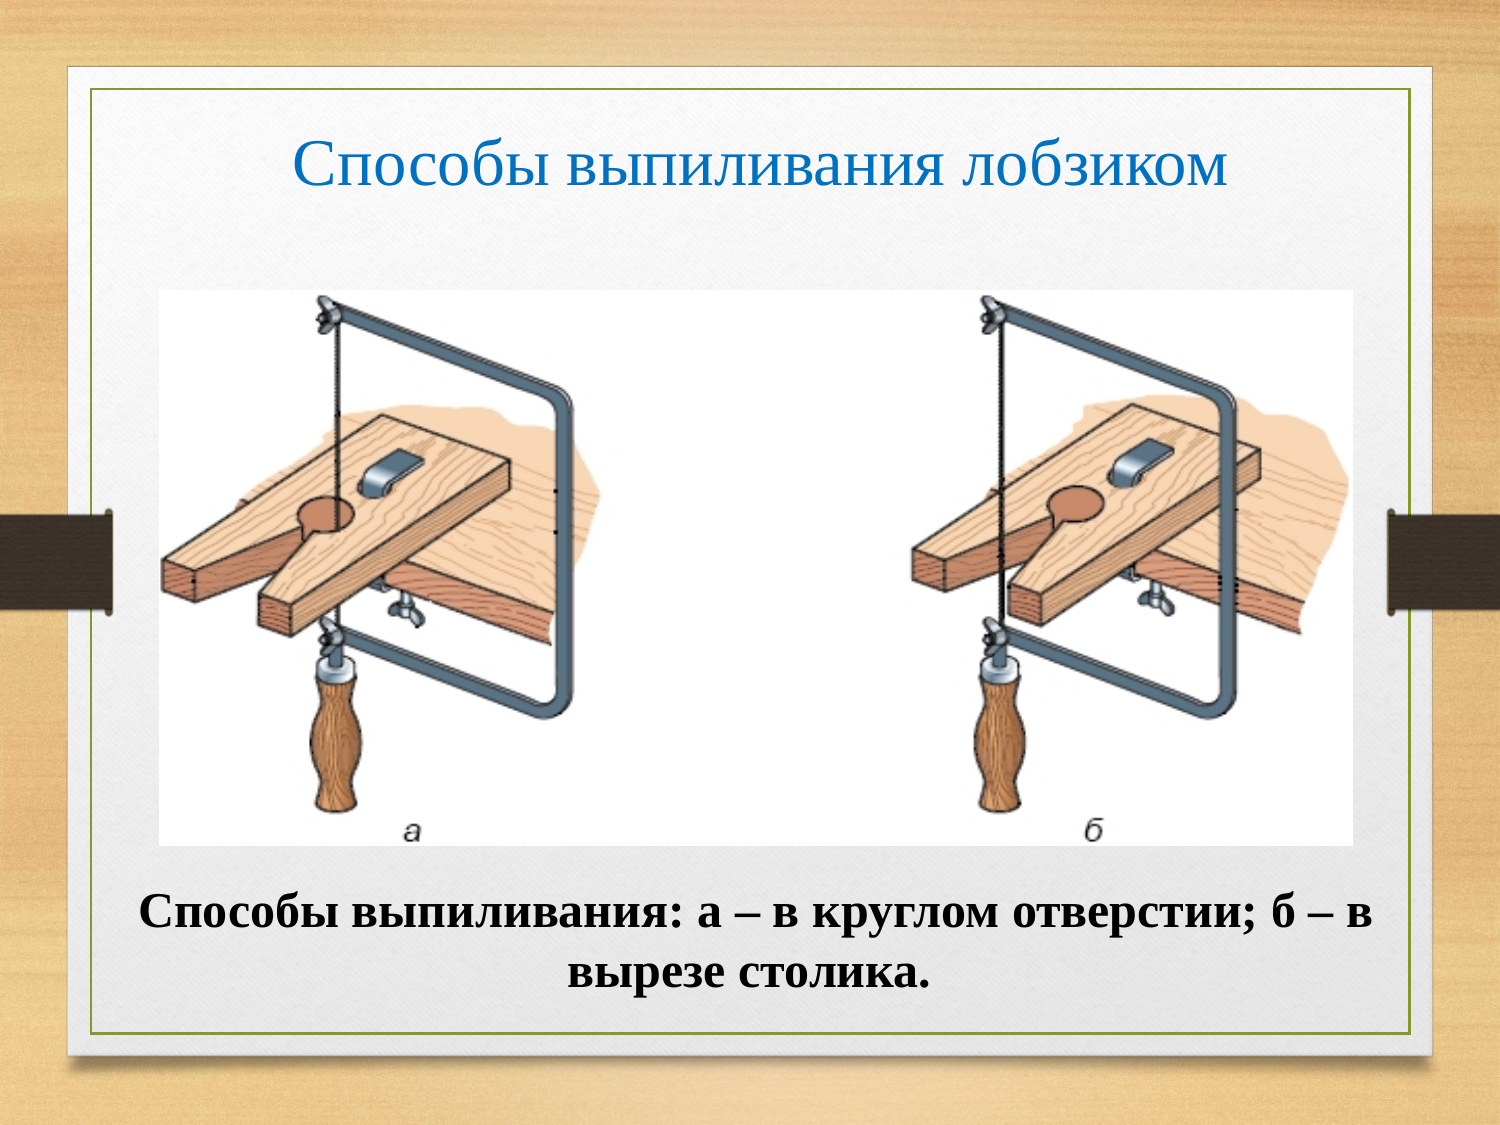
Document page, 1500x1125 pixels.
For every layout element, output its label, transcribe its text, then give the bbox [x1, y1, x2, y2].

list Способы выпиливания: а – в круглом отверстии; б – в вырезе столика. [64, 869, 1447, 1035]
picture [0, 0, 1500, 1125]
title Способы выпиливания лобзиком [135, 78, 1404, 239]
